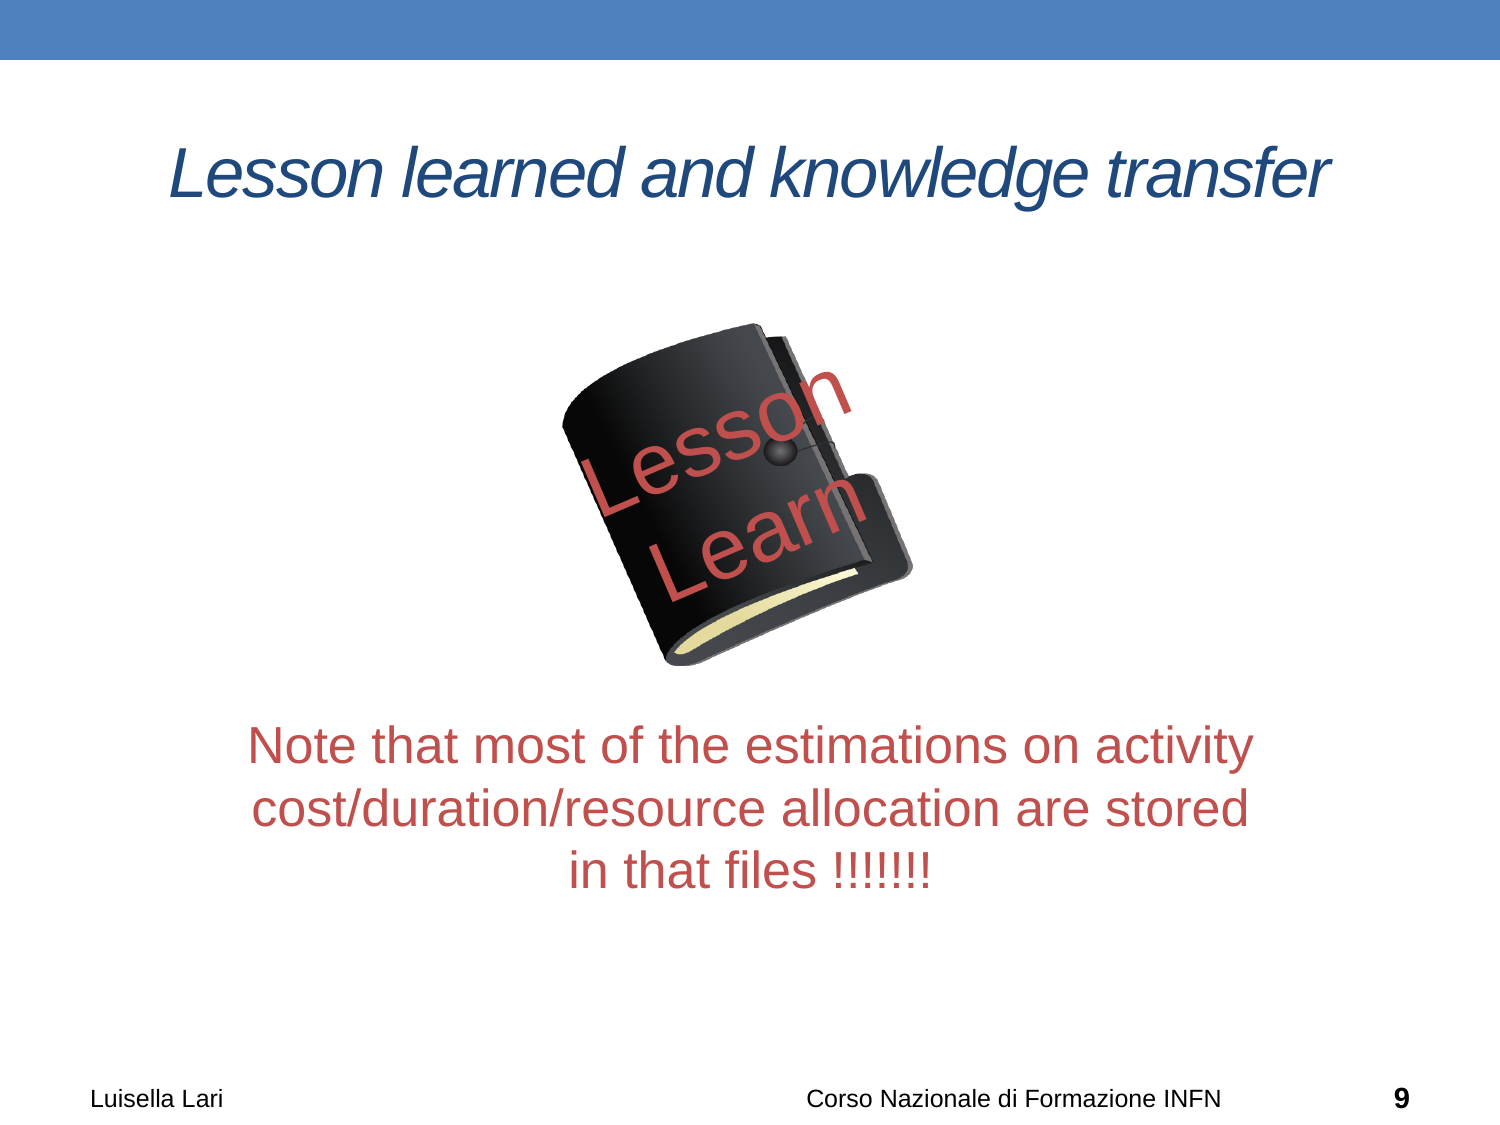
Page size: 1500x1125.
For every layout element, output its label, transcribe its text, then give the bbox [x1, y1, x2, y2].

title Lesson learned and knowledge transfer [75, 87, 1425, 250]
slide_number Luisella Lari [75, 1070, 550, 1125]
list Note that most of the estimations on activity cost/duration/resource allocation are stored in that files !!!!!!! [215, 703, 1287, 1000]
slide_number 9 [1250, 1070, 1425, 1125]
footer Corso Nazionale di Formazione INFN [562, 1070, 1238, 1125]
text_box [515, 319, 934, 670]
